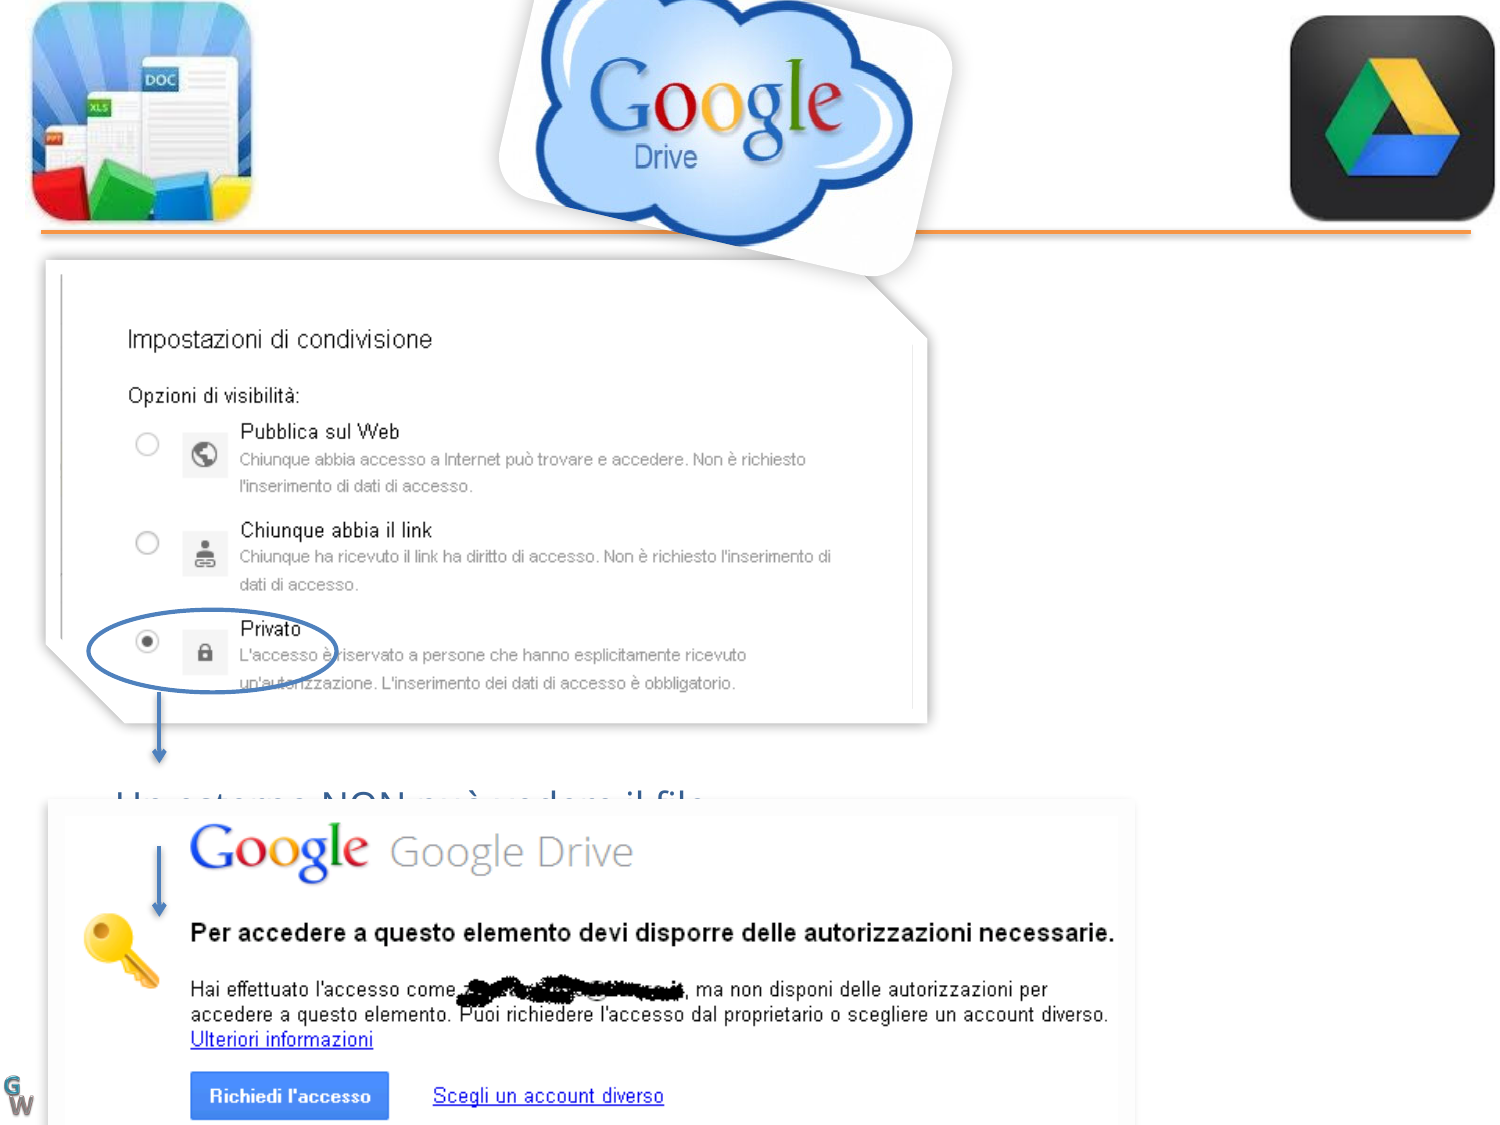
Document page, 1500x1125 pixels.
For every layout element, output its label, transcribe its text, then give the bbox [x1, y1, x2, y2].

picture [0, 1058, 55, 1125]
text_box Un esterno NON può vedere il file [100, 775, 975, 798]
picture [25, 0, 259, 227]
picture [64, 815, 1119, 1125]
picture [52, 0, 953, 717]
picture [1281, 4, 1500, 233]
